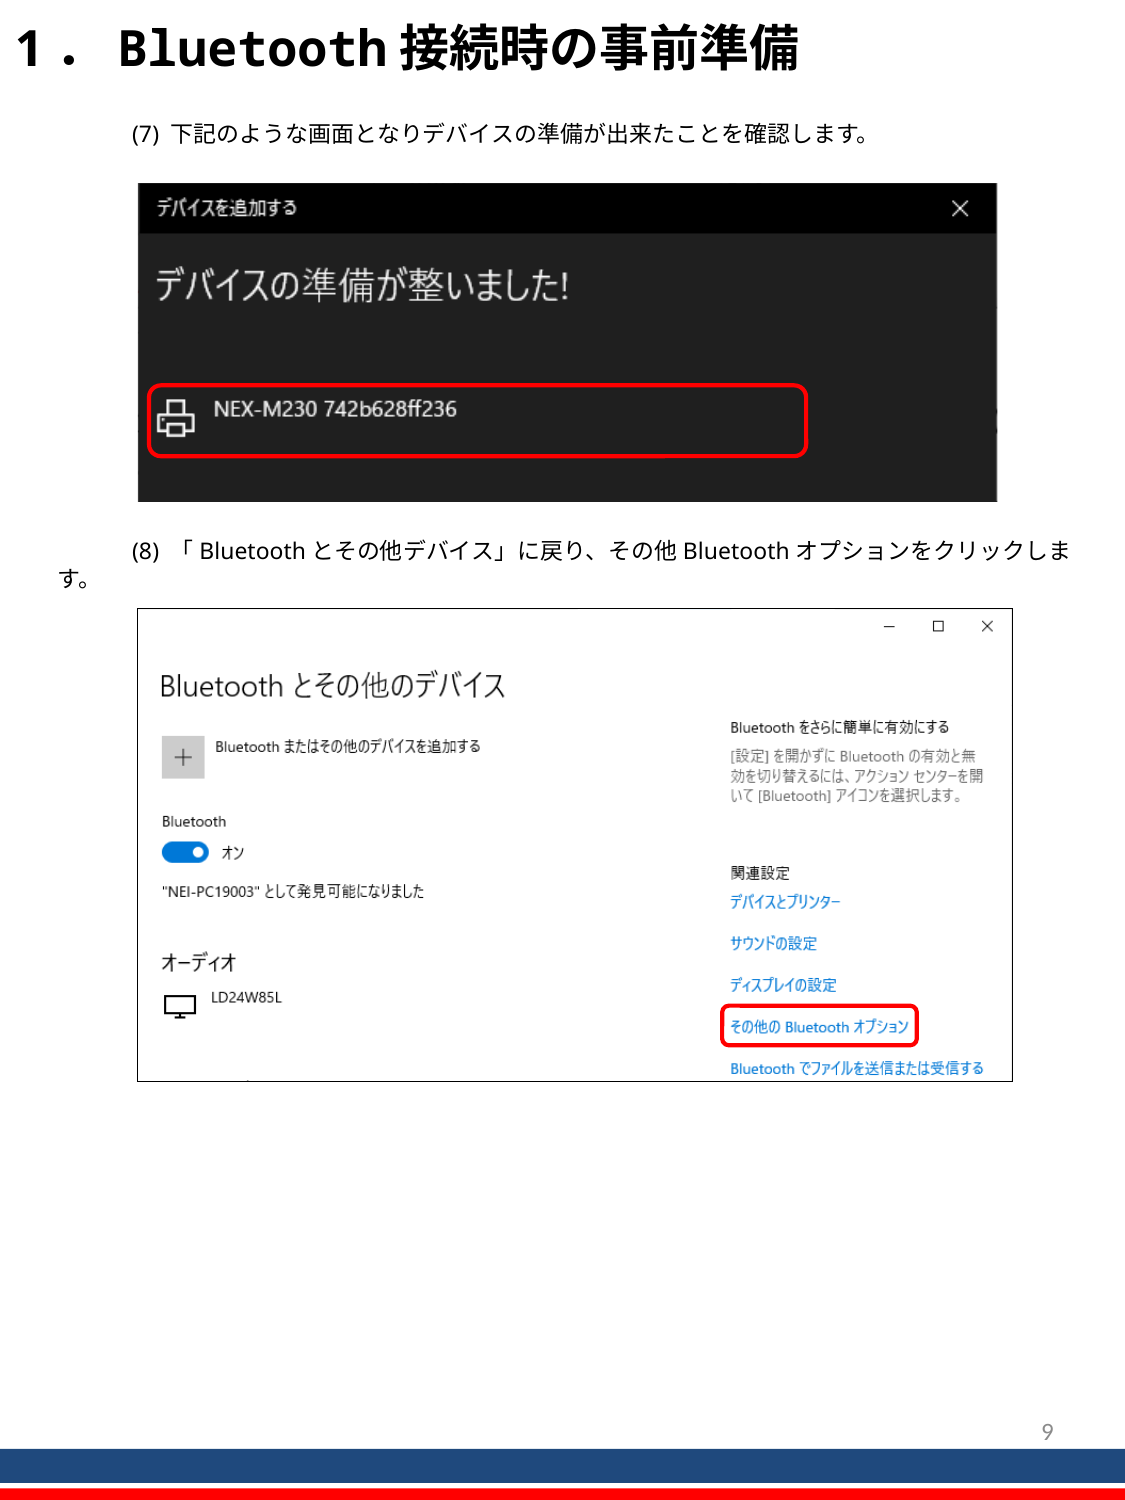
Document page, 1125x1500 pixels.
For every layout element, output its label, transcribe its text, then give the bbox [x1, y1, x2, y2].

list (7) 下記のような画面となりデバイスの準備が出来たことを確認します。 (8) 「Bluetoothとその他デバイス」に戻り、その他Bluetoothオプションをクリックします。 [42, 111, 1093, 1412]
picture [137, 182, 998, 503]
slide_number 8 [806, 1390, 1069, 1447]
text_box 1．Bluetooth接続時の事前準備 [0, 9, 1125, 84]
picture [137, 607, 1013, 1082]
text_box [0, 1448, 1125, 1500]
